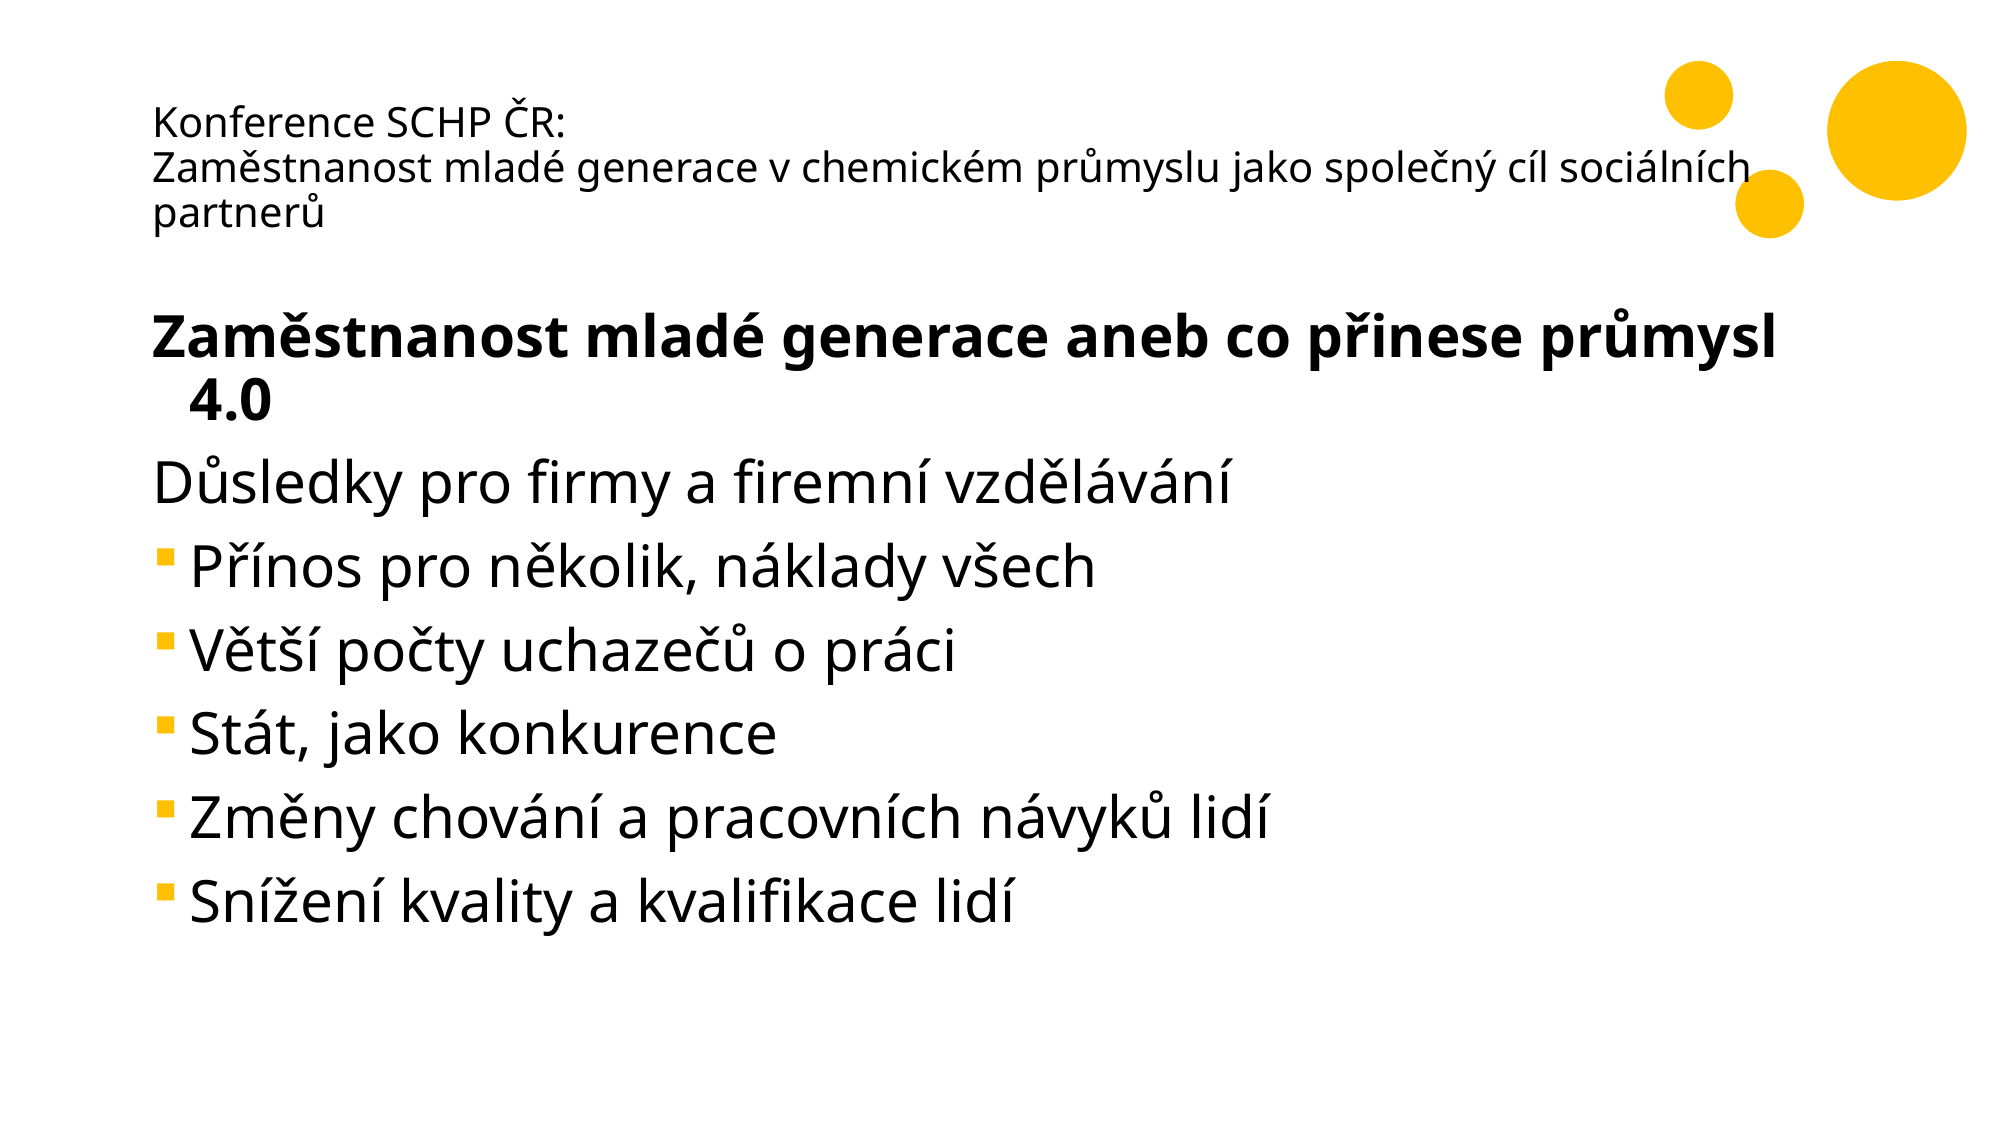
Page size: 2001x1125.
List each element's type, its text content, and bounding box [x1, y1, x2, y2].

title Konference SCHP ČR: Zaměstnanost mladé generace v chemickém průmyslu jako společný cíl sociálních partnerů [137, 59, 1863, 278]
list Zaměstnanost mladé generace aneb co přinese průmysl 4.0 Důsledky pro firmy a firemní vzdělávání Přínos pro několik, náklady všech Větší počty uchazečů o práci Stát, jako konkurence Změny chování a pracovních návyků lidí Snížení kvality a kvalifikace lidí [137, 299, 1863, 1014]
